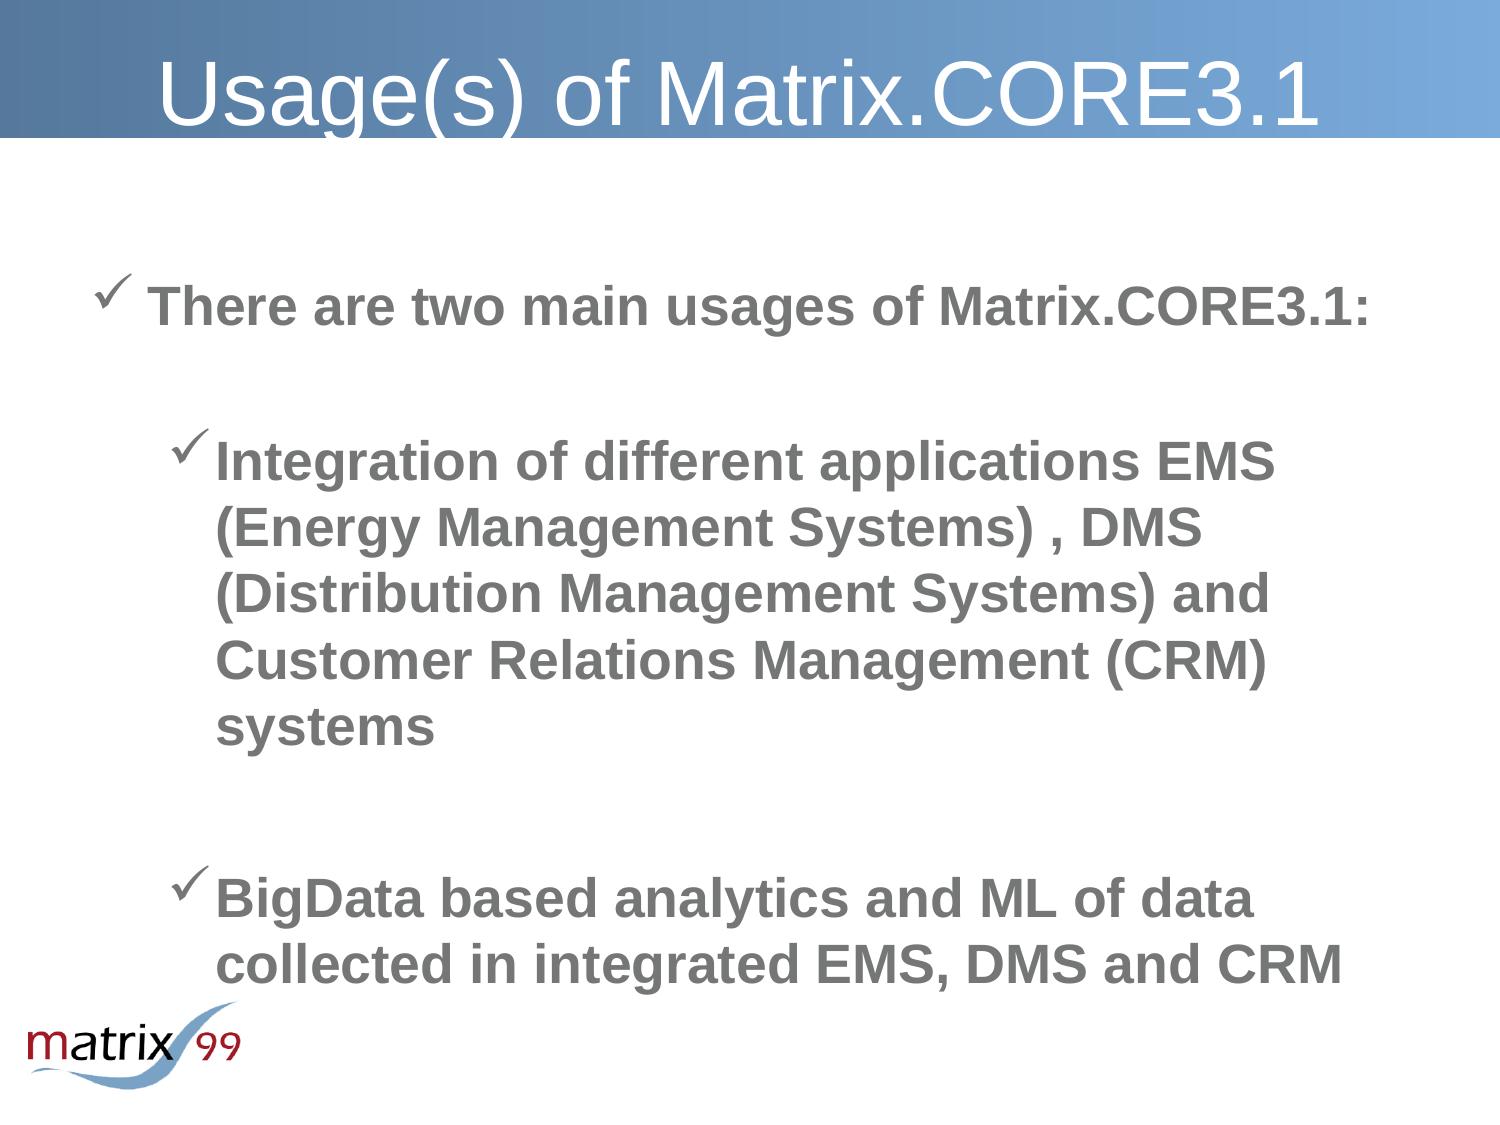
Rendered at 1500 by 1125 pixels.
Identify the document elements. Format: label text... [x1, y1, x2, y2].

list There are two main usages of Matrix.CORE3.1: Integration of different applications EMS (Energy Management Systems) , DMS (Distribution Management Systems) and Customer Relations Management (CRM) systems BigData based analytics and ML of data collected in integrated EMS, DMS and CRM [75, 262, 1425, 1005]
title Usage(s) of Matrix.CORE3.1 [64, 0, 1415, 183]
picture [28, 1000, 261, 1110]
